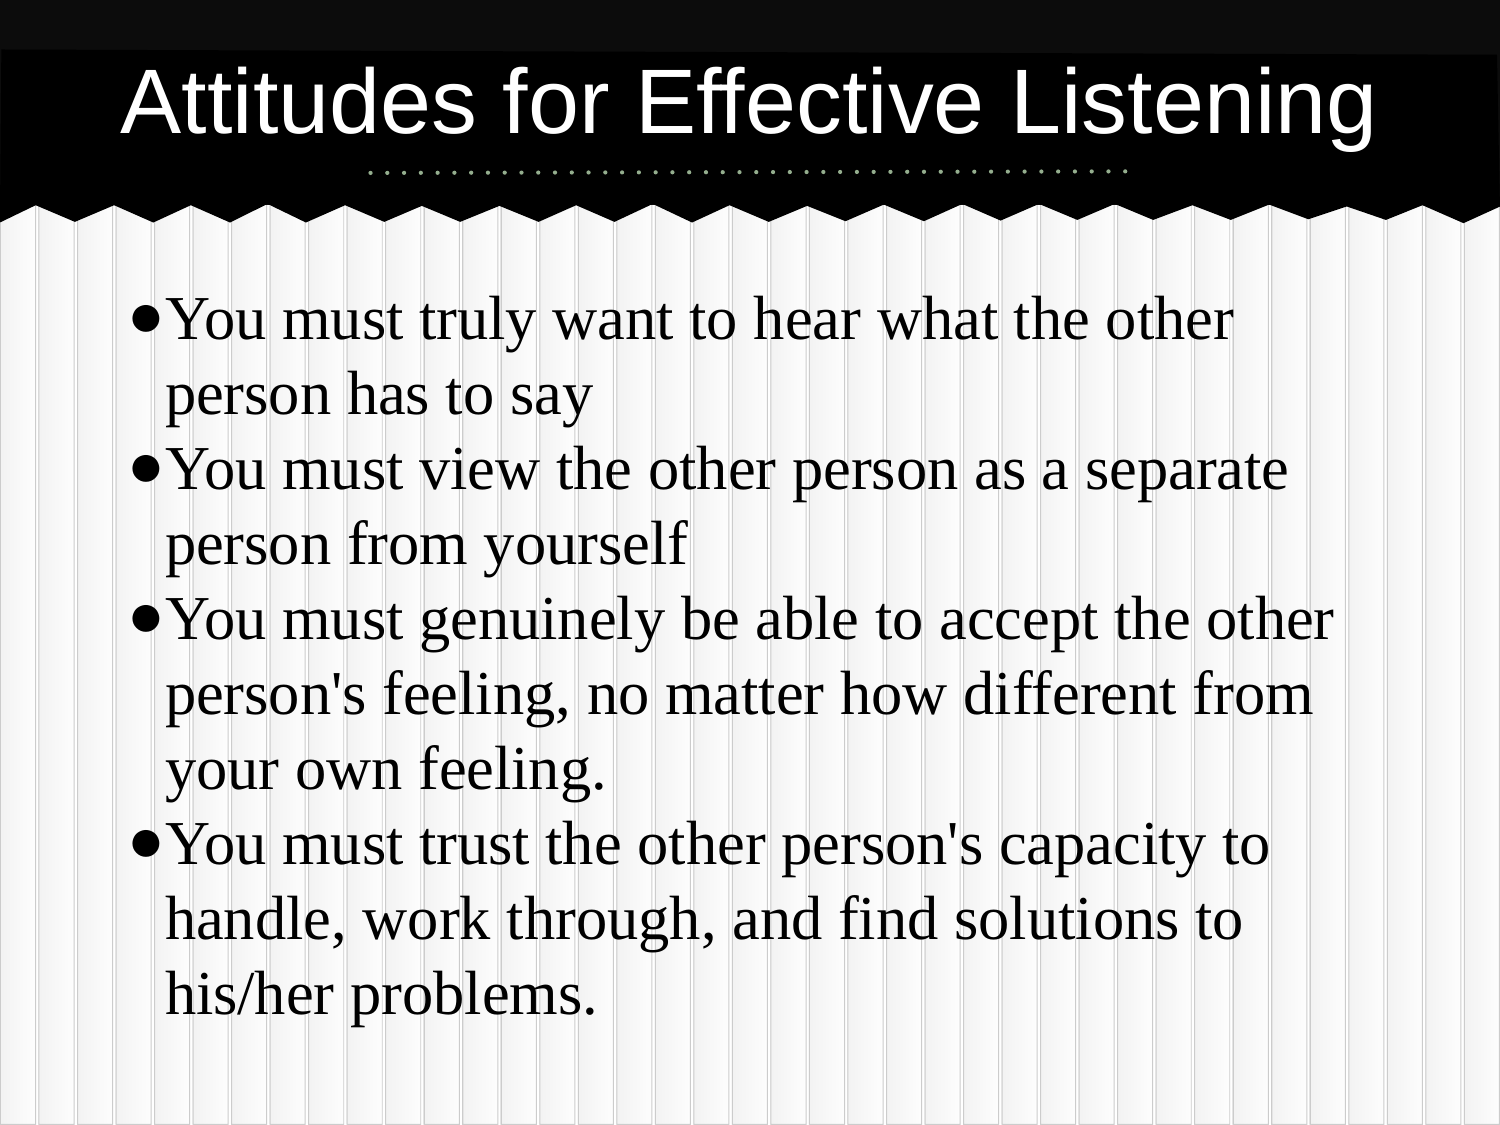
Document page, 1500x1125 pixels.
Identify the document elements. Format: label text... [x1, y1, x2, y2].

title Attitudes for Effective Listening [75, 2, 1425, 191]
list You must truly want to hear what the other person has to say You must view the other person as a separate person from yourself You must genuinely be able to accept the other person's feeling, no matter how different from your own feeling. You must trust the other person's capacity to handle, work through, and find solutions to his/her problems. [75, 262, 1425, 1057]
